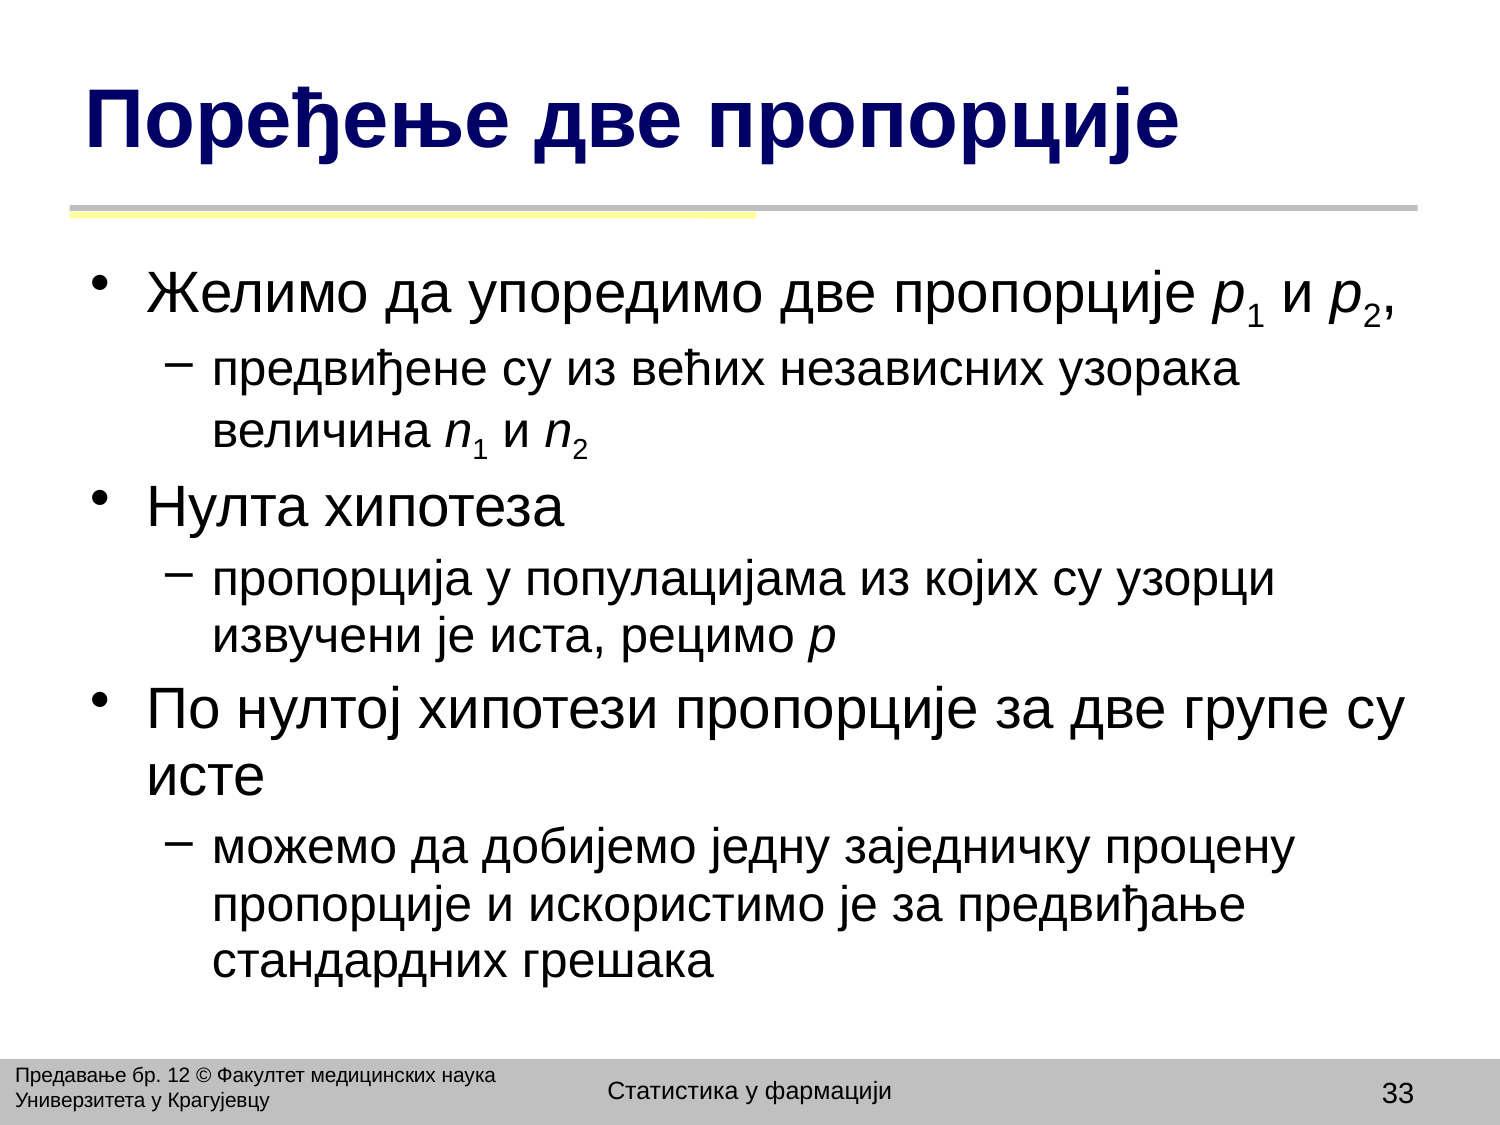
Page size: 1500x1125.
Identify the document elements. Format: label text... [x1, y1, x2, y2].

slide_number Предавање бр. 12 © Факултет медицинских наука Универзитета у Крагујевцу [0, 1053, 621, 1108]
footer Статистика у фармацији [512, 1066, 988, 1125]
title Поређење две пропорције [69, 19, 1426, 208]
slide_number 33 [1079, 1066, 1430, 1125]
list Желимо да упоредимо две пропорције p1 и p2, предвиђене су из већих независних узорака величина n1 и n2 Нулта хипотеза пропорција у популацијама из којих су узорци извучени је иста, рецимо p По нултој хипотези пропорције за две групе су исте можемо да добијемо једну заједничку процену пропорције и искористимо је за предвиђање стандардних грешака [74, 246, 1426, 1023]
